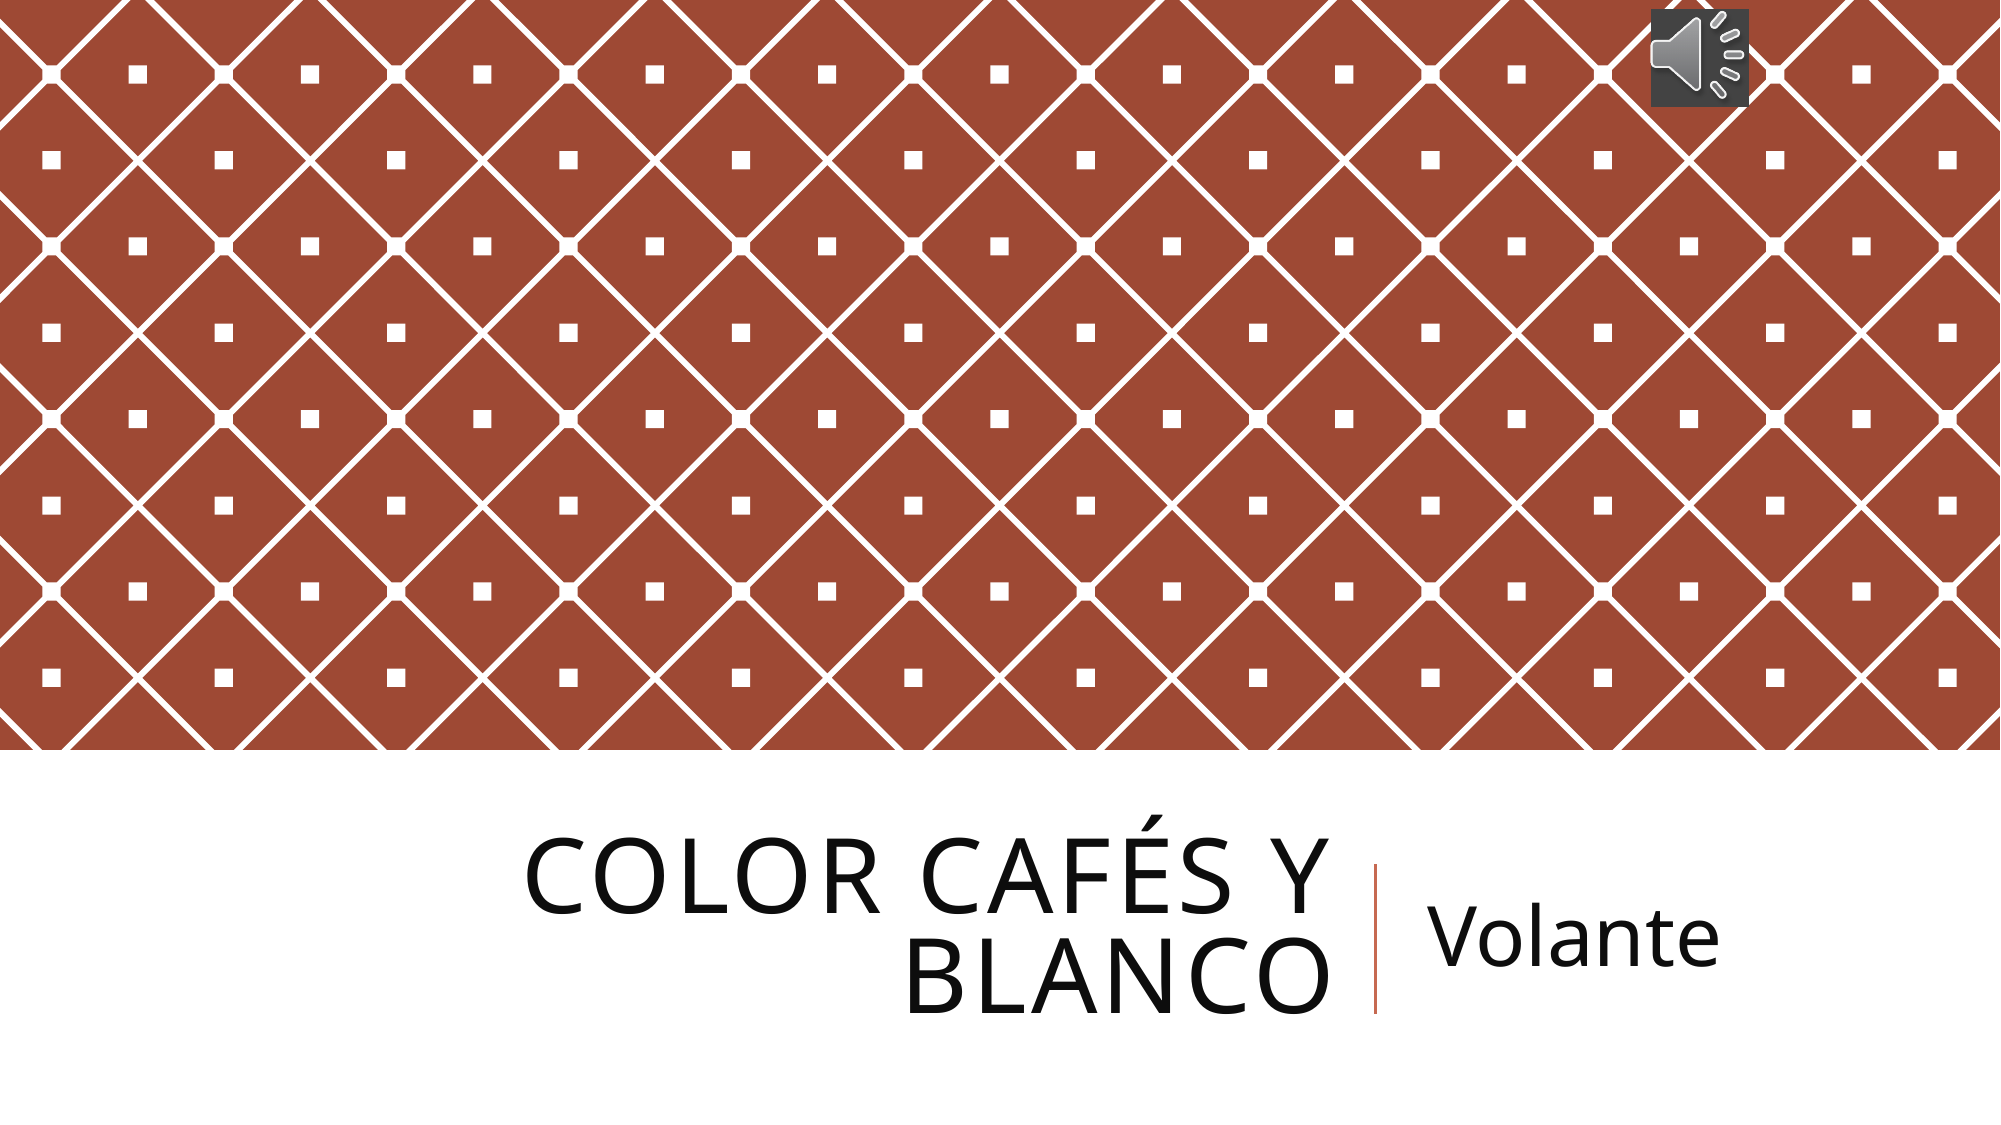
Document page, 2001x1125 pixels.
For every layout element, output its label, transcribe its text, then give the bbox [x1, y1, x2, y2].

title Color cafés y blanco [75, 813, 1350, 1054]
subtitle Volante [1412, 813, 1938, 1054]
picture [1649, 7, 1751, 108]
